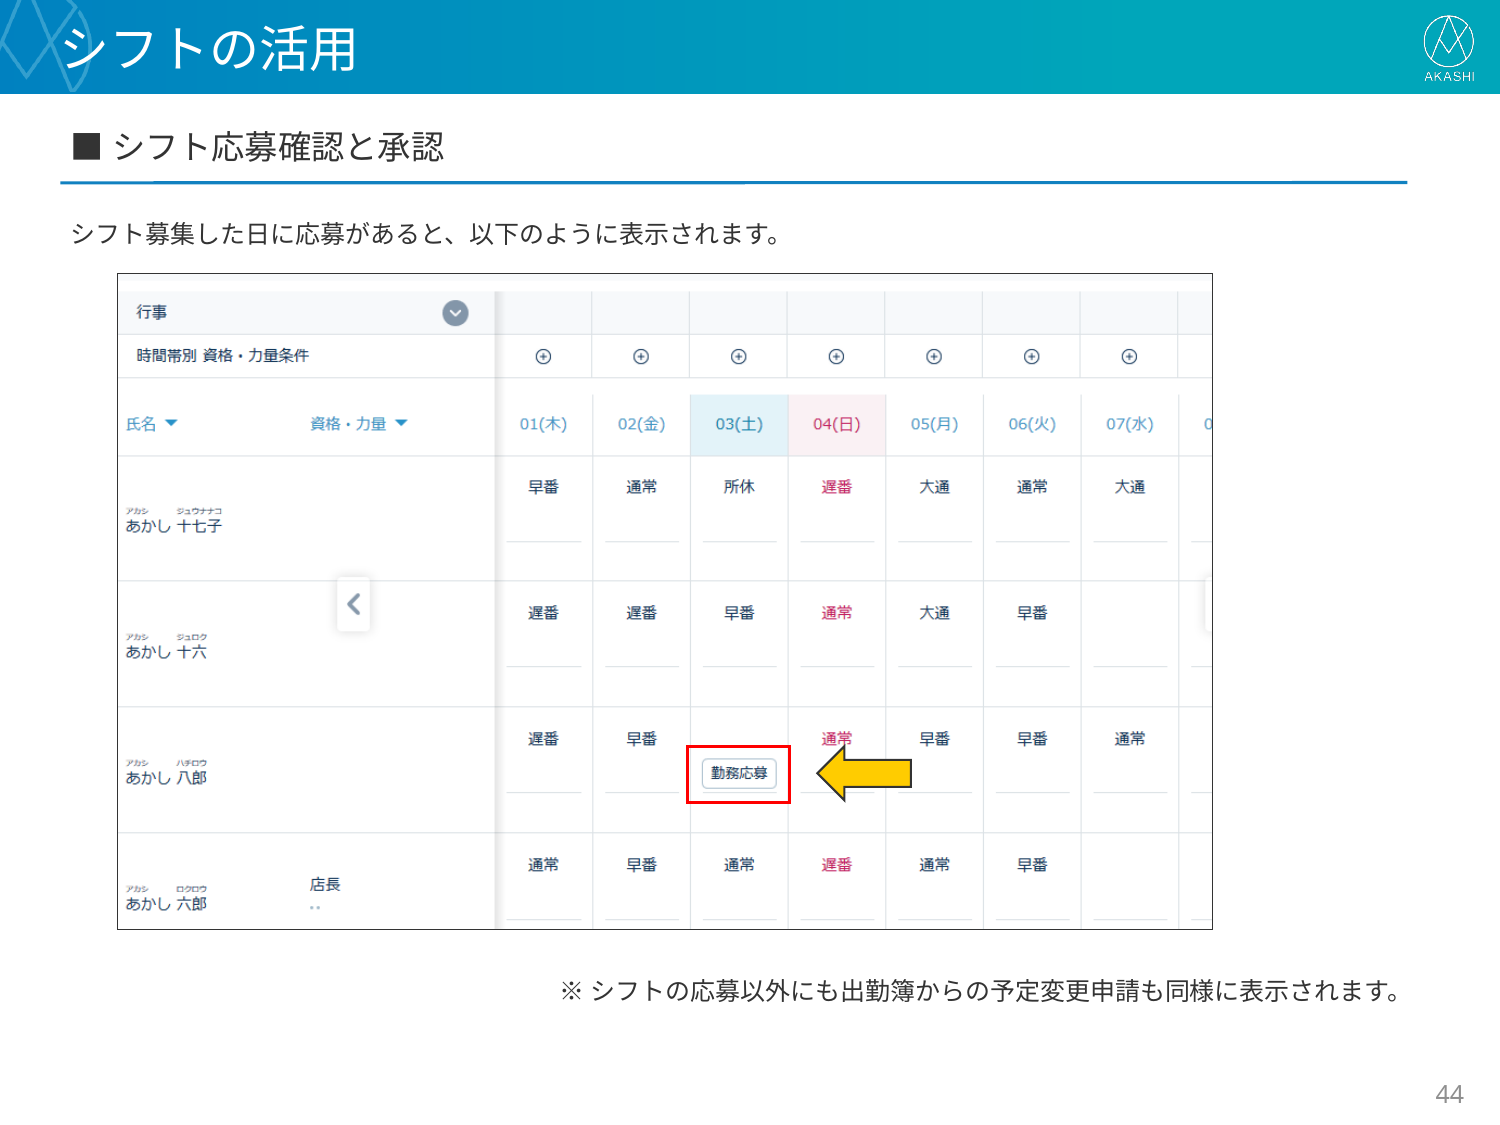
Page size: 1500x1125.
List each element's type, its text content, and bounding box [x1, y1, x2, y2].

title シフトの活用 [44, 0, 1393, 92]
text_box ■シフト応募確認と承認 [56, 119, 1033, 175]
picture [1416, 7, 1481, 89]
slide_number 43 [1141, 1065, 1480, 1125]
text_box シフト募集した日に応募があると、以下のように表示されます。 [56, 211, 1456, 257]
text_box ※シフトの応募以外にも出勤簿からの予定変更申請も同様に表示されます。 [544, 968, 1478, 1013]
picture [117, 273, 1213, 930]
